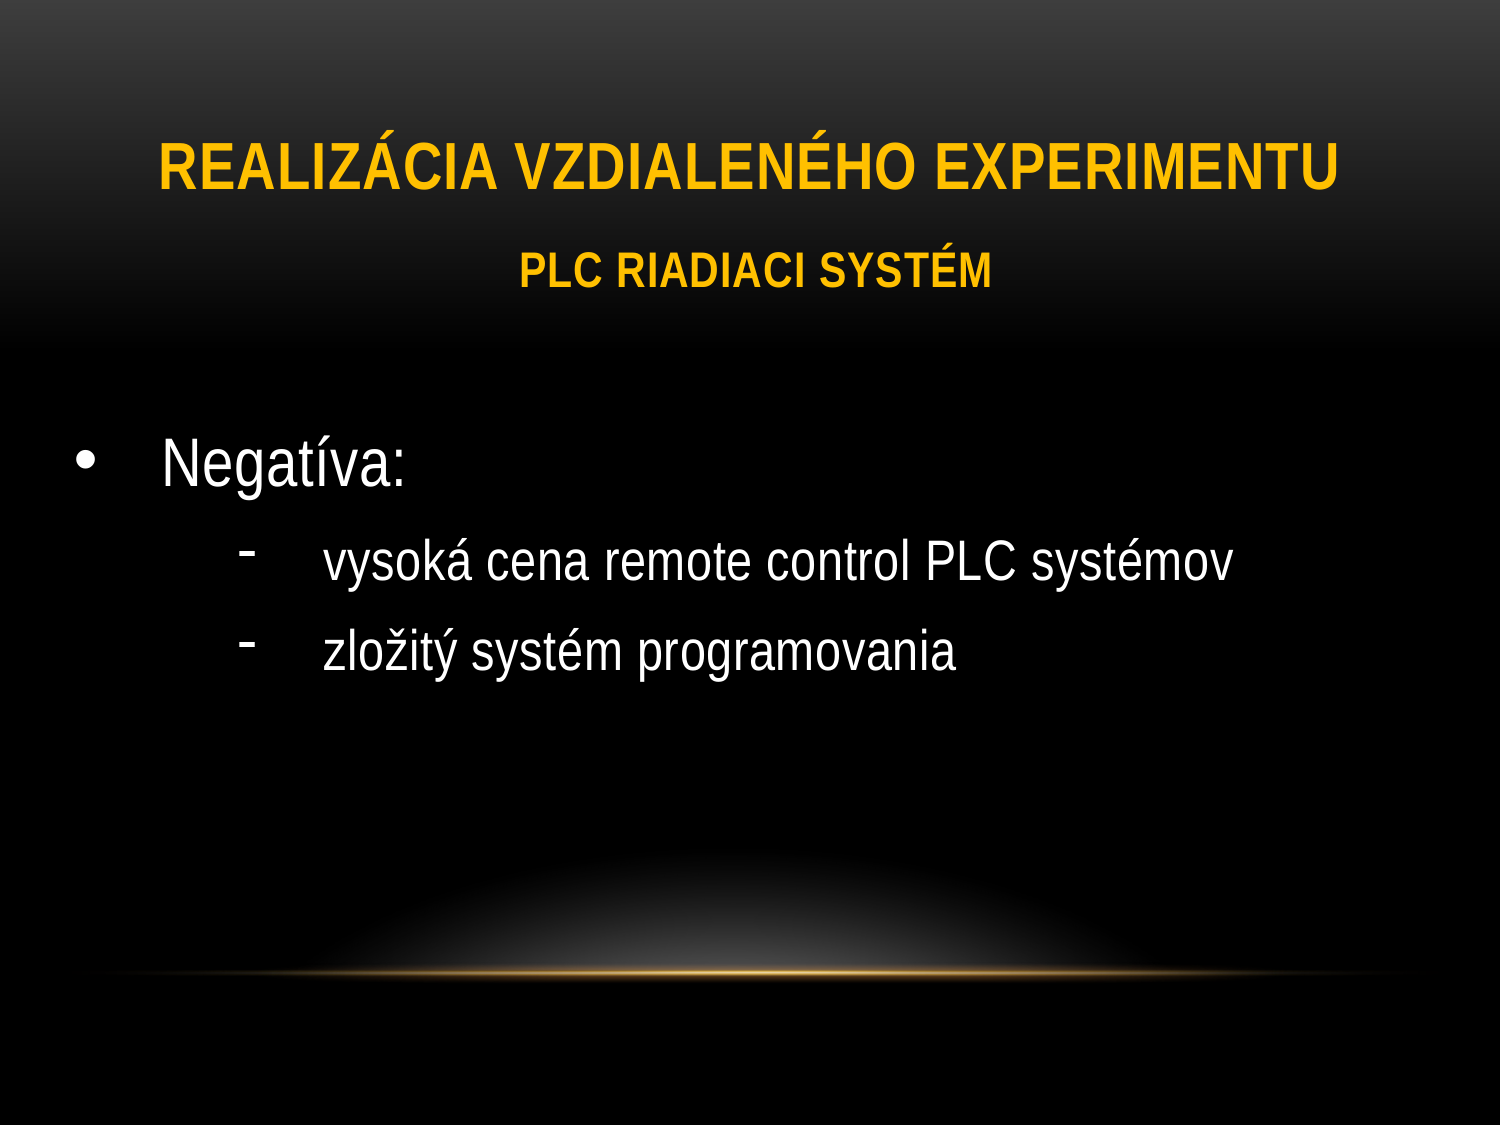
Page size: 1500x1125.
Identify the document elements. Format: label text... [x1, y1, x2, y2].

text_box PLC riadiaci systém [106, 210, 1407, 305]
title realizácia VZDIALENÉHO EXPERIMENTU [100, 117, 1401, 211]
picture [0, 0, 1500, 1125]
text_box vysoká cena remote control PLC systémov zložitý systém programovania [222, 515, 1430, 692]
text_box Negatíva: [58, 410, 1407, 516]
